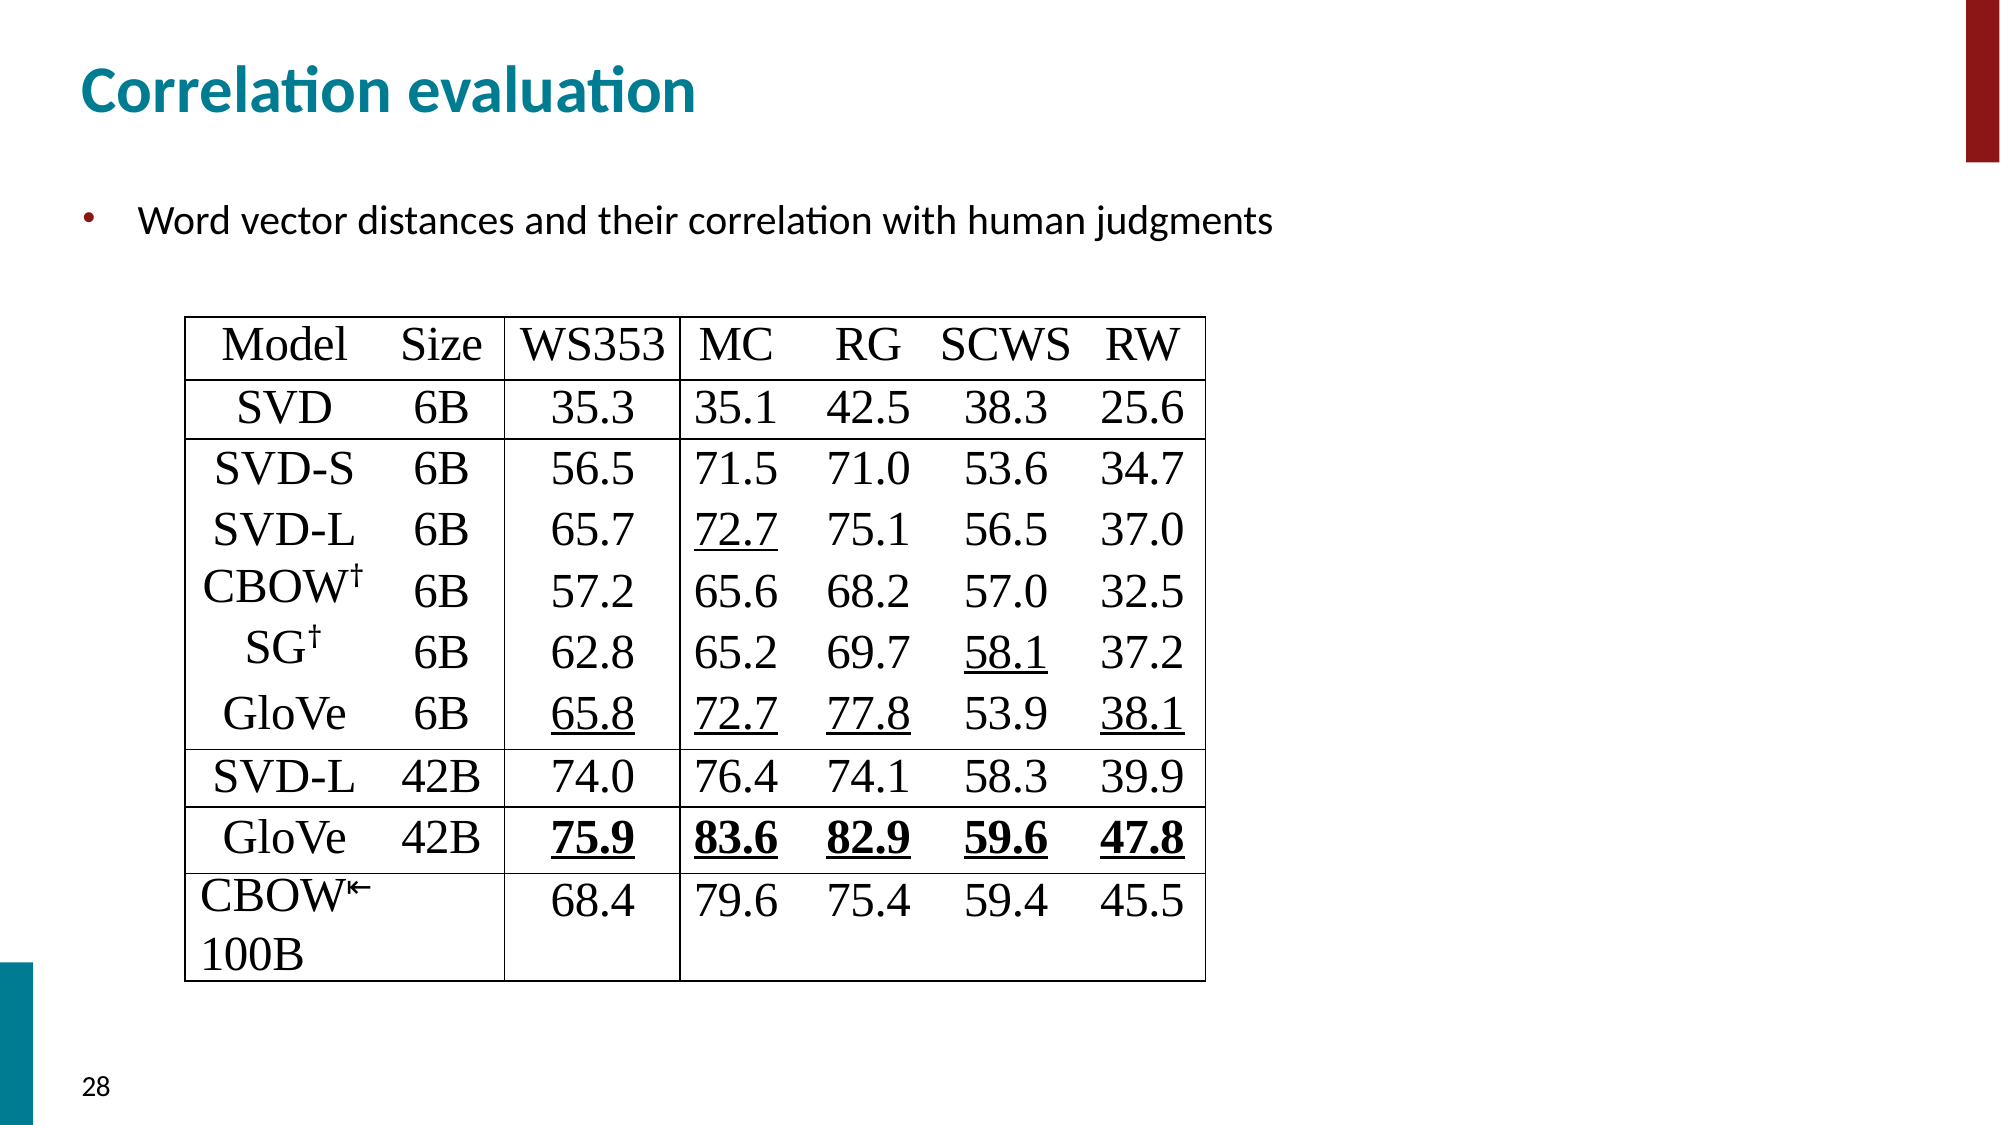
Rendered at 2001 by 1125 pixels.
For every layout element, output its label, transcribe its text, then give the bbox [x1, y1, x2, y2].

table_cell 74.0 [505, 750, 679, 806]
table_cell 58.1 [925, 622, 1087, 684]
table_cell 35.3 [505, 381, 679, 438]
table_cell GloVe [186, 808, 382, 873]
table_cell 53.9 [925, 684, 1087, 749]
table_cell CBOW⇤ 100B [186, 874, 504, 980]
table_cell 34.7 [1087, 440, 1205, 500]
table_cell 83.6 [681, 808, 803, 873]
table_cell 42B [382, 808, 504, 873]
table_cell 71.0 [803, 440, 925, 500]
table_cell 57.2 [505, 561, 679, 622]
table_cell SG† [186, 622, 382, 684]
table_cell 56.5 [505, 440, 679, 500]
table_cell 6B [382, 622, 504, 684]
table_cell 74.1 [803, 750, 925, 806]
table_cell 35.1 [681, 381, 803, 438]
table_cell 68.2 [803, 561, 925, 622]
table_cell 37.2 [1087, 622, 1205, 684]
text_box Word vector distances and their correlation with human judgments [79, 190, 1283, 243]
table_cell 71.5 [681, 440, 803, 500]
table_cell 6B [382, 381, 504, 438]
table_header WS353 [505, 318, 679, 379]
table_cell 72.7 [681, 500, 803, 561]
table_cell 68.4 [505, 874, 679, 980]
table_cell 75.9 [505, 808, 679, 873]
table_header Model [186, 318, 382, 379]
table_cell 58.3 [925, 750, 1087, 806]
table_cell 65.2 [681, 622, 803, 684]
table_header RG [803, 318, 925, 379]
table_cell 38.3 [925, 381, 1087, 438]
table_cell 6B [382, 500, 504, 561]
table_cell 57.0 [925, 561, 1087, 622]
table_cell SVD-S [186, 440, 382, 500]
table_cell 37.0 [1087, 500, 1205, 561]
table_cell 42.5 [803, 381, 925, 438]
table_cell 59.6 [925, 808, 1087, 873]
table_cell 47.8 [1087, 808, 1205, 873]
table_header Size [382, 318, 504, 379]
table_cell SVD-L [186, 500, 382, 561]
table_header SCWS [925, 318, 1087, 379]
table_cell 6B [382, 684, 504, 749]
table_cell 53.6 [925, 440, 1087, 500]
table_cell 32.5 [1087, 561, 1205, 622]
table_cell 79.6 [681, 874, 803, 980]
table_cell 42B [382, 750, 504, 806]
table_cell 75.1 [803, 500, 925, 561]
table_cell 76.4 [681, 750, 803, 806]
table_cell 56.5 [925, 500, 1087, 561]
table_cell SVD-L [186, 750, 382, 806]
table_cell 39.9 [1087, 750, 1205, 806]
table_header RW [1087, 318, 1205, 379]
table_cell 62.8 [505, 622, 679, 684]
table_cell 45.5 [1087, 874, 1205, 980]
table_cell 38.1 [1087, 684, 1205, 749]
table_cell 82.9 [803, 808, 925, 873]
table_cell SVD [186, 381, 382, 438]
table_cell GloVe [186, 684, 382, 749]
table_cell 59.4 [925, 874, 1087, 980]
table_cell 6B [382, 561, 504, 622]
table_cell CBOW† [186, 561, 382, 622]
slide_number 39 [75, 1067, 120, 1125]
table_header MC [681, 318, 803, 379]
title Correlation evaluation [79, 4, 1921, 234]
table_cell 72.7 [681, 684, 803, 749]
table_cell 65.6 [681, 561, 803, 622]
table_cell 65.8 [505, 684, 679, 749]
table_cell 77.8 [803, 684, 925, 749]
table_cell 69.7 [803, 622, 925, 684]
table_cell 25.6 [1087, 381, 1205, 438]
table_cell 6B [382, 440, 504, 500]
table_cell 75.4 [803, 874, 925, 980]
table_cell 65.7 [505, 500, 679, 561]
